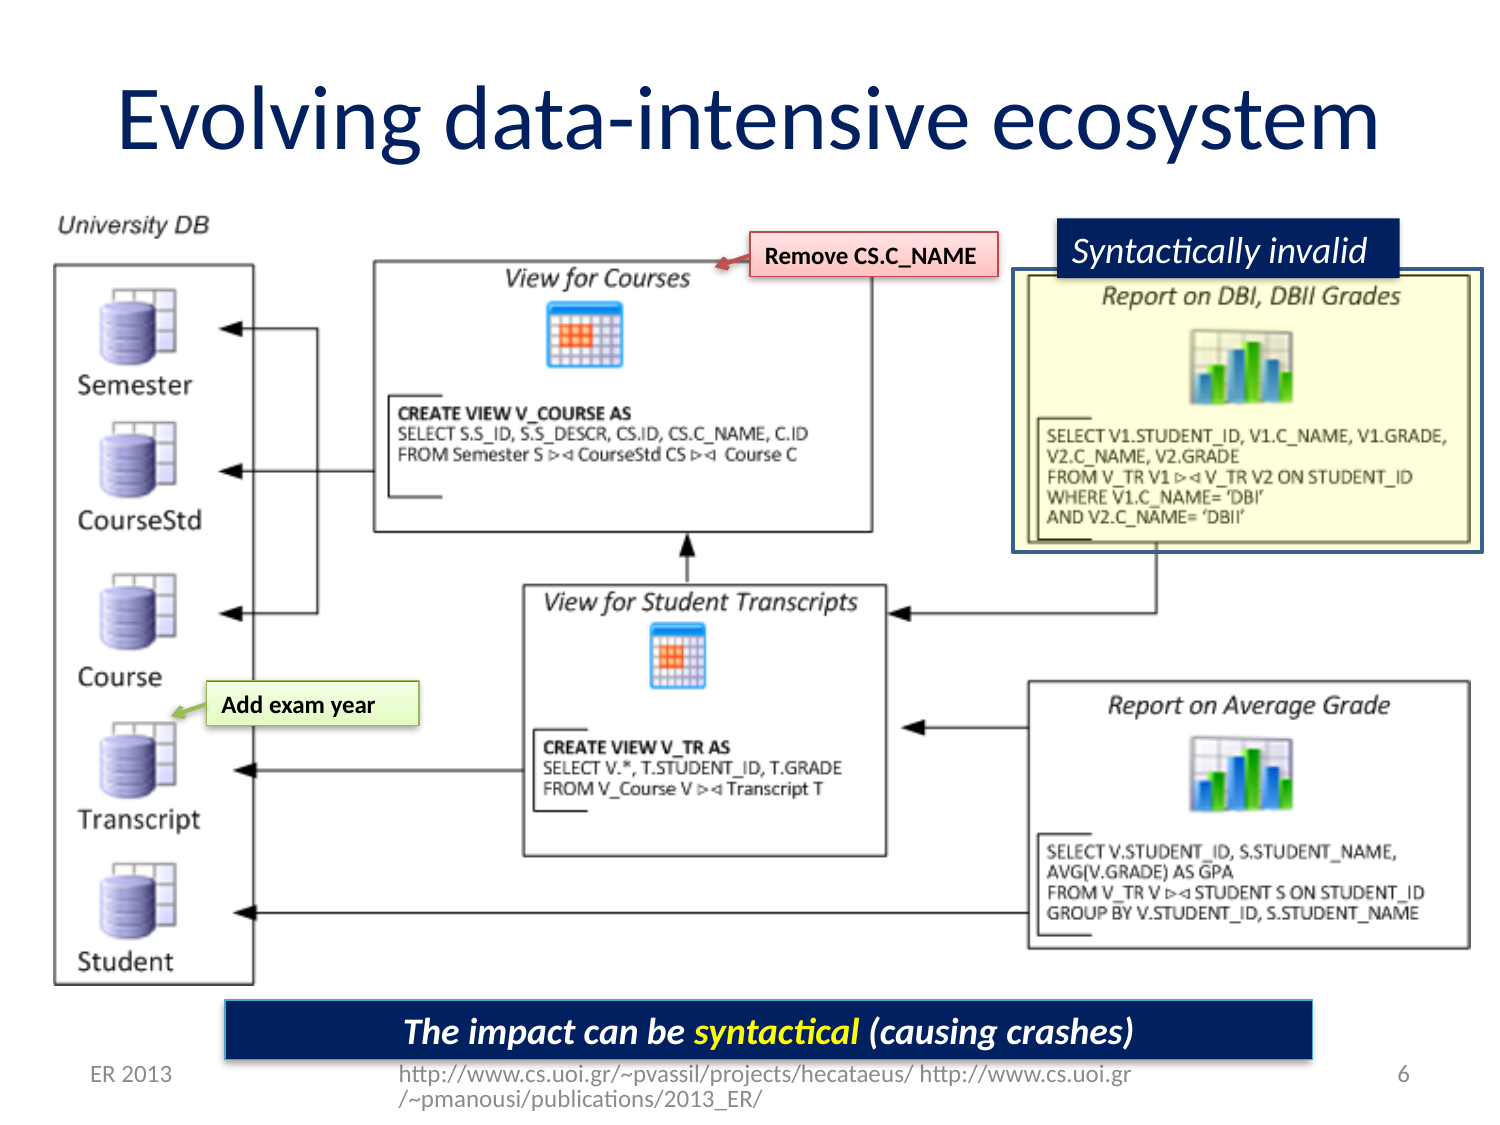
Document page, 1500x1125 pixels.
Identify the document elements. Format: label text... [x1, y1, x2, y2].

text_box [1474, 267, 1484, 554]
title Evolving data-intensive ecosystem [75, 19, 1425, 206]
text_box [52, 207, 1471, 986]
slide_number 6 [1152, 1042, 1425, 1103]
footer http://www.cs.uoi.gr/~pvassil/projects/hecataeus/ http://www.cs.uoi.gr/~pmanousi/publications/2013_ER/ [425, 1069, 1152, 1103]
text_box The impact can be syntactical (causing crashes) [224, 999, 1313, 1060]
slide_number ER 2013 [75, 1042, 425, 1103]
